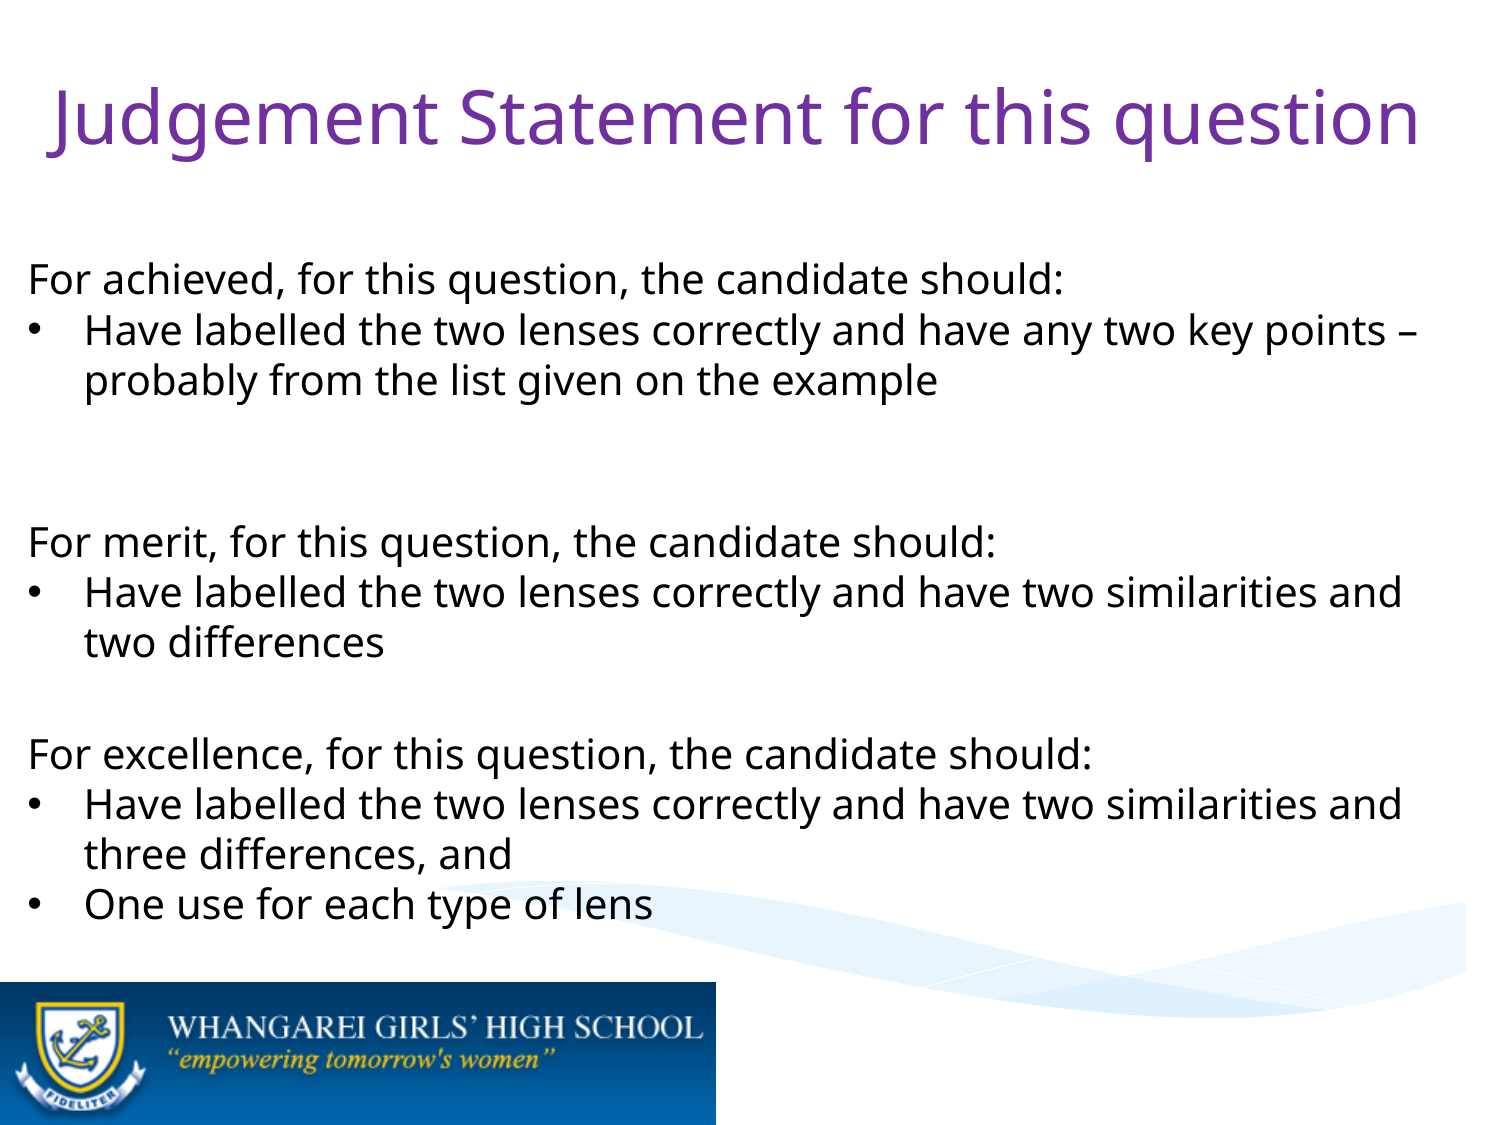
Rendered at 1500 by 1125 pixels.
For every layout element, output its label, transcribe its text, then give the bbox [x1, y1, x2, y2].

text_box For excellence, for this question, the candidate should: Have labelled the two lenses correctly and have two similarities and three differences, and One use for each type of lens [12, 720, 1463, 936]
text_box Judgement Statement for this question [37, 62, 1488, 168]
picture [0, 982, 716, 1125]
text_box For achieved, for this question, the candidate should: Have labelled the two lenses correctly and have any two key points – probably from the list given on the example [12, 245, 1463, 411]
text_box For merit, for this question, the candidate should: Have labelled the two lenses correctly and have two similarities and two differences [12, 508, 1463, 674]
